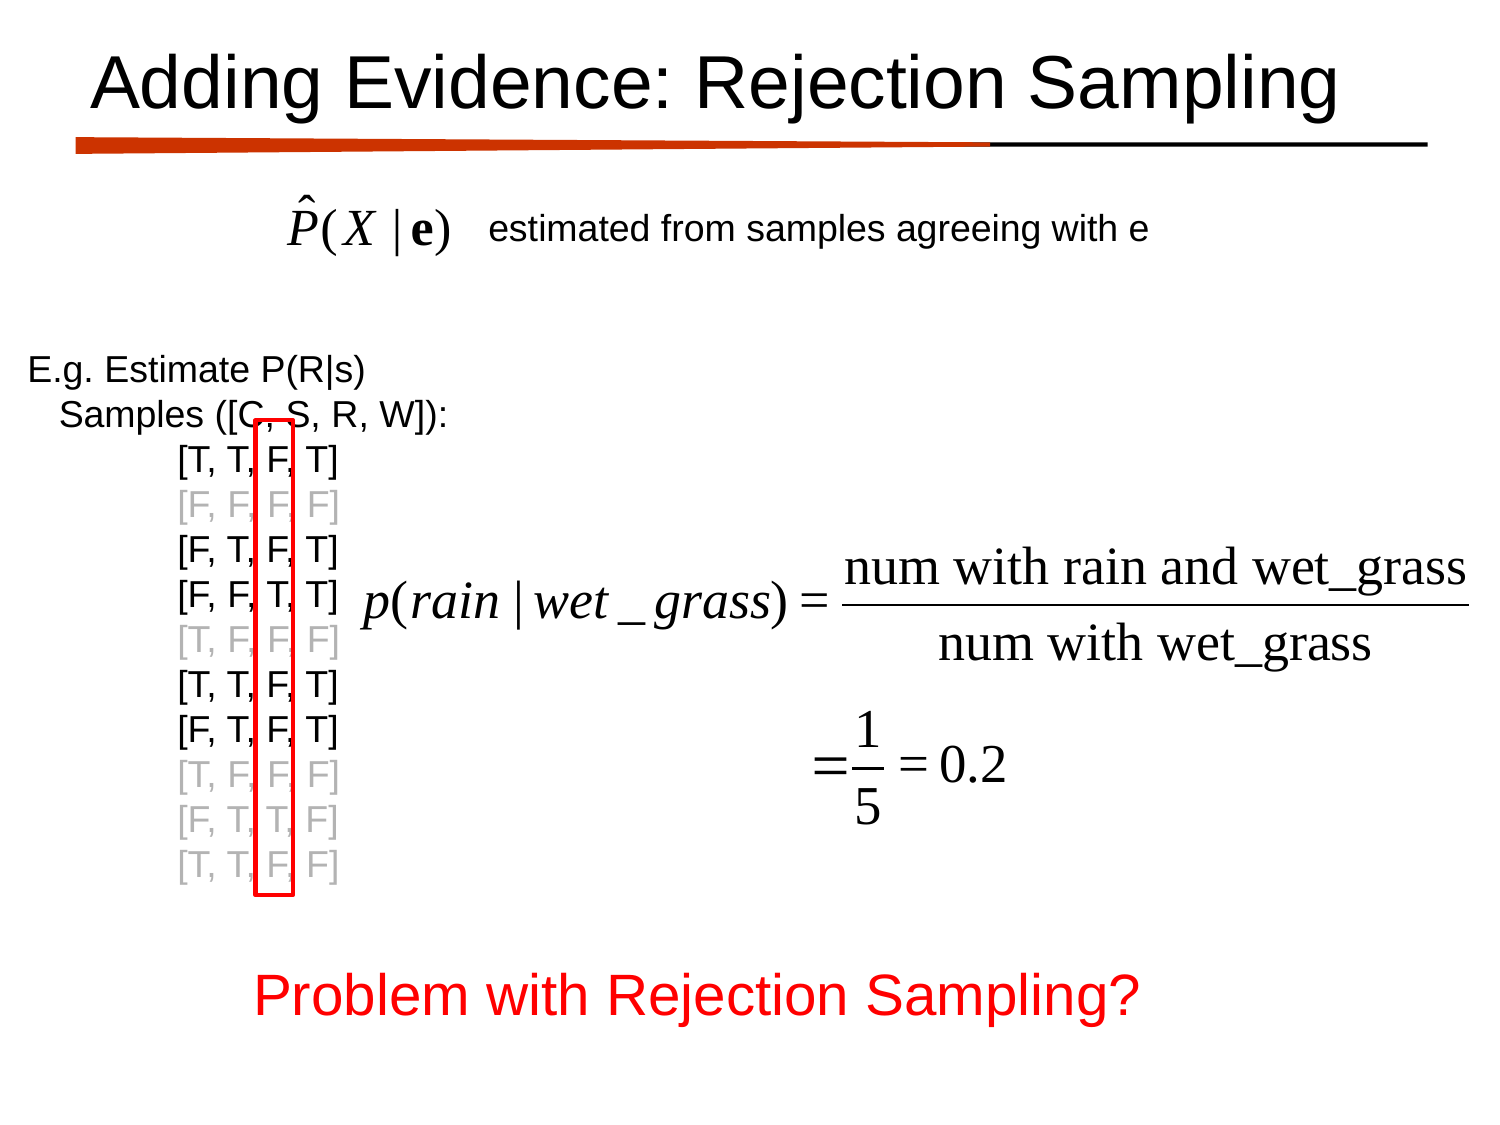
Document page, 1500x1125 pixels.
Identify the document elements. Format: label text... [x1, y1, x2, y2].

text_box E.g. Estimate P(R|s) Samples ([C, S, R, W]): [T, T, F, T] [F, F, F, F] [F, T, F, T] [F, F, T, T] [T, F, F, F] [T, T, F, T] [F, T, F, T] [T, F, F, F] [F, T, T, F] [T, T, F, F] [12, 337, 464, 983]
title Adding Evidence: Rejection Sampling [74, 24, 1426, 133]
text_box Problem with Rejection Sampling? [238, 950, 1157, 1035]
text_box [277, 184, 461, 268]
text_box [255, 420, 293, 896]
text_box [801, 699, 1013, 833]
text_box estimated from samples agreeing with e [473, 197, 1165, 257]
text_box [349, 537, 1476, 678]
